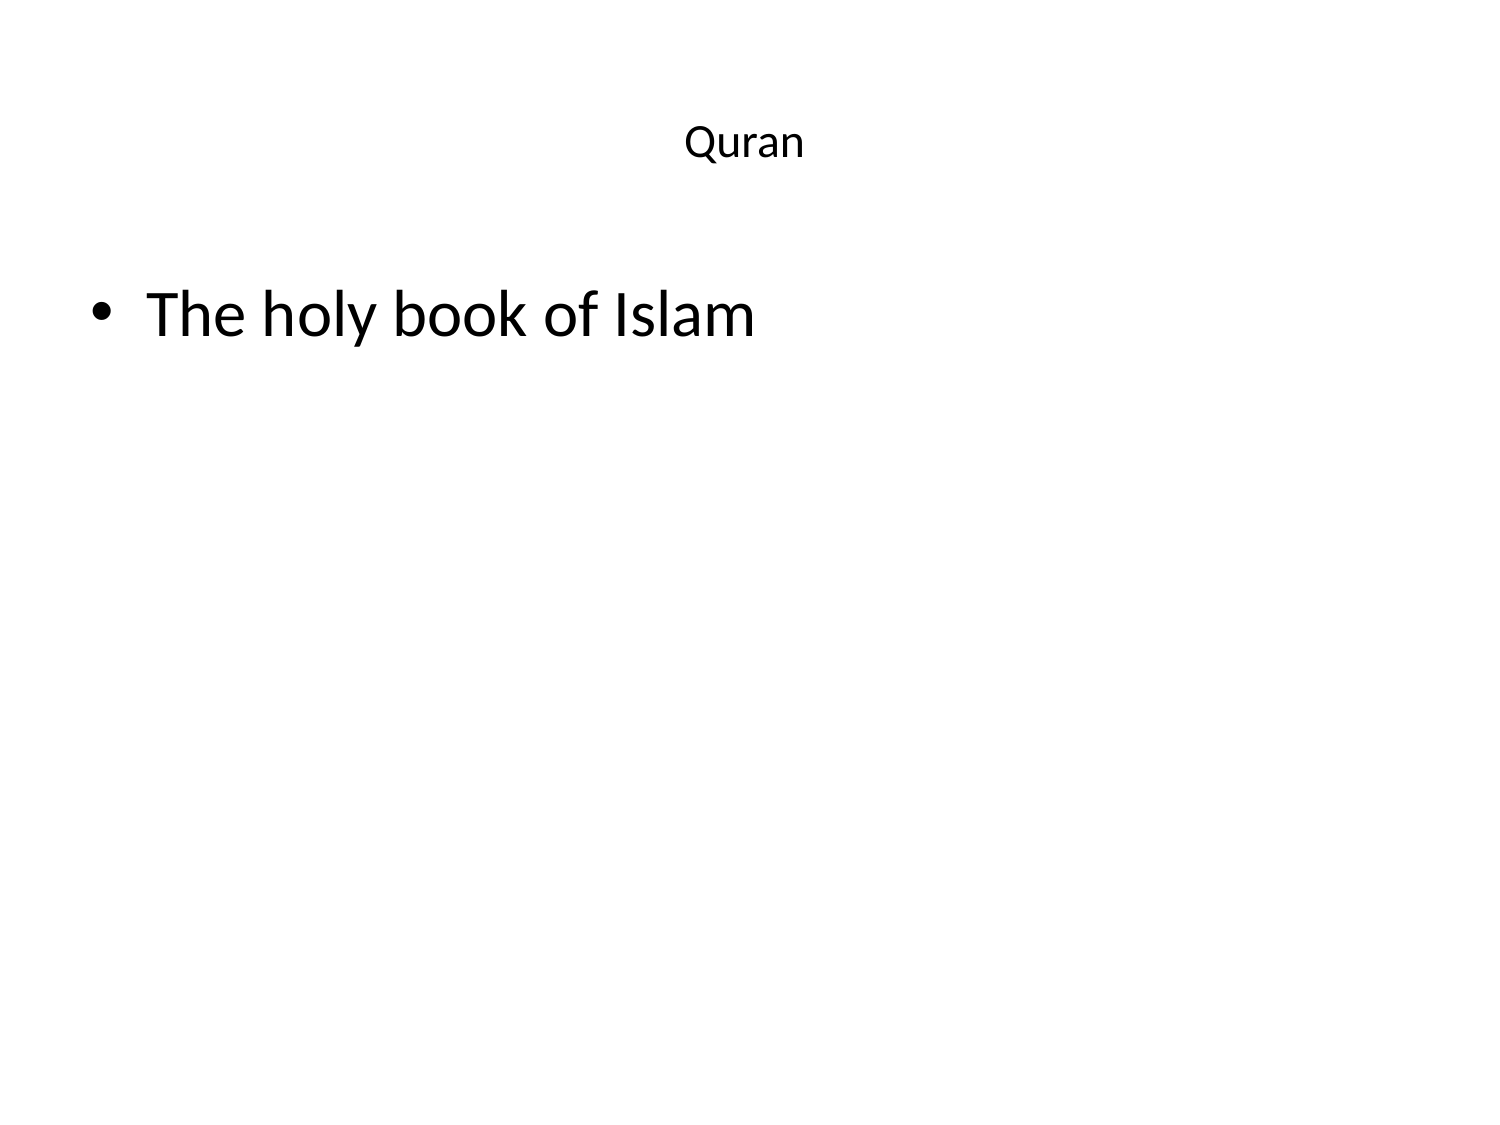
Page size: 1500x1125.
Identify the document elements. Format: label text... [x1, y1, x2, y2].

list The holy book of Islam [75, 262, 1425, 1005]
title Quran [75, 45, 1425, 233]
